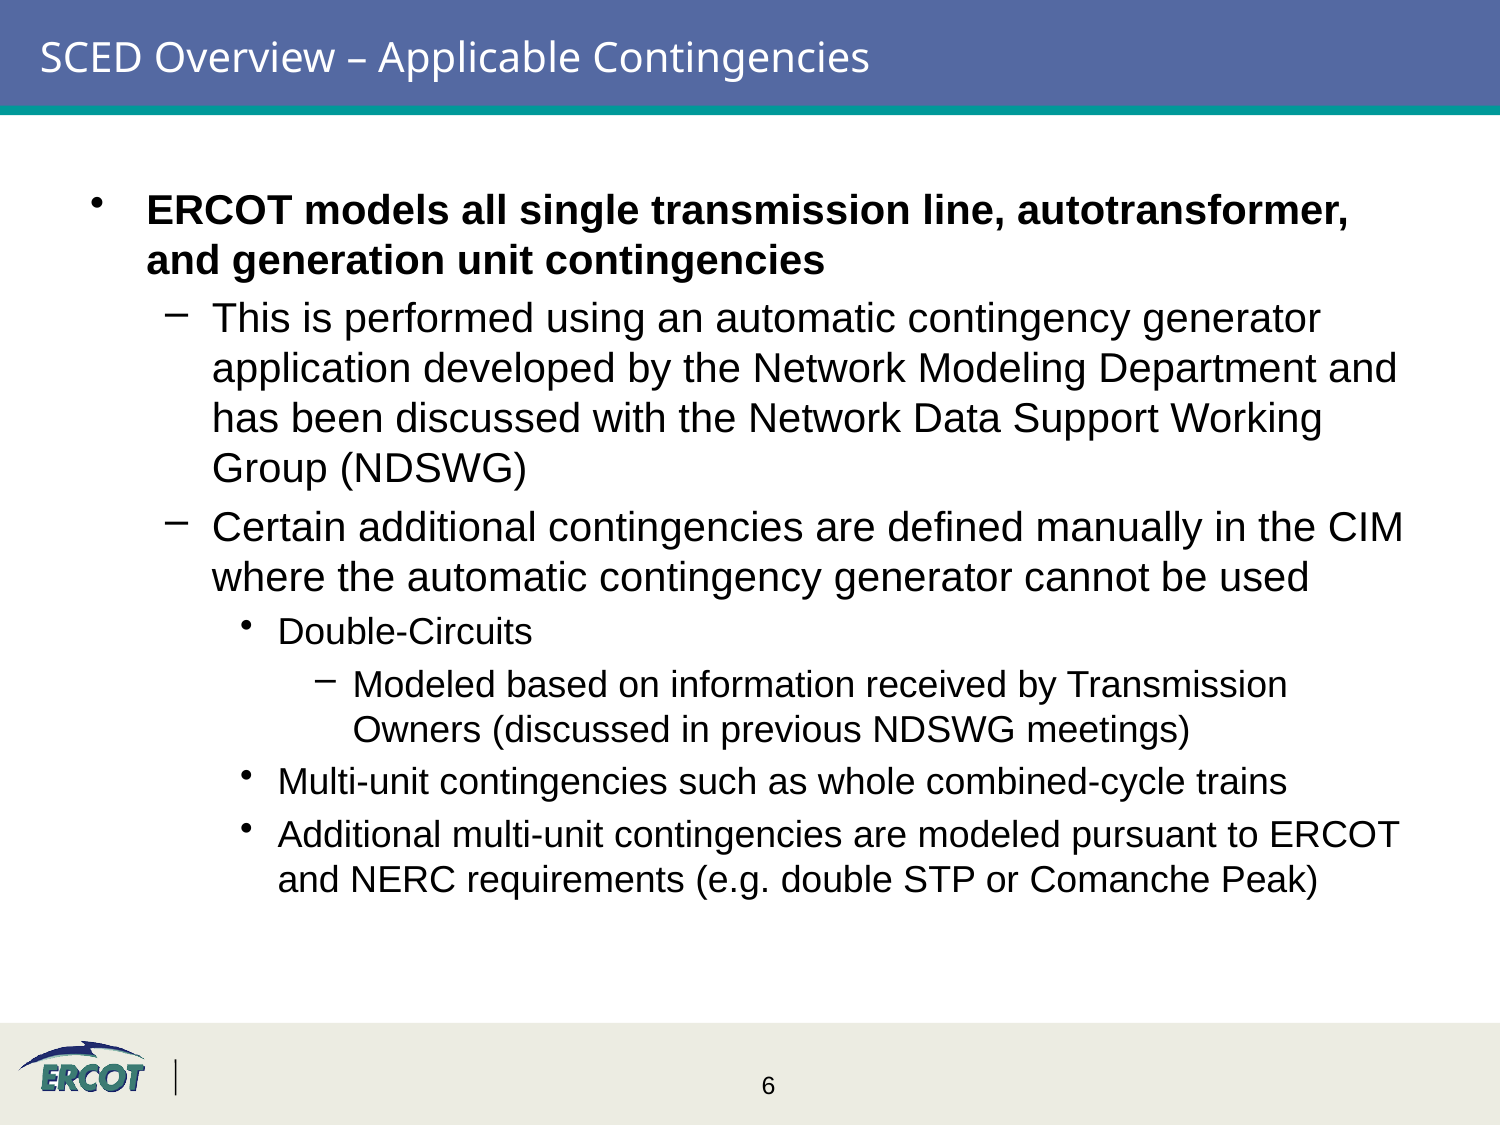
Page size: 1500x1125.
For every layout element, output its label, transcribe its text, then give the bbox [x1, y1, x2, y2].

list ERCOT models all single transmission line, autotransformer, and generation unit contingencies This is performed using an automatic contingency generator application developed by the Network Modeling Department and has been discussed with the Network Data Support Working Group (NDSWG) Certain additional contingencies are defined manually in the CIM where the automatic contingency generator cannot be used Double-Circuits Modeled based on information received by Transmission Owners (discussed in previous NDSWG meetings) Multi-unit contingencies such as whole combined-cycle trains Additional multi-unit contingencies are modeled pursuant to ERCOT and NERC requirements (e.g. double STP or Comanche Peak) [74, 174, 1426, 1013]
picture [10, 1031, 151, 1111]
title SCED Overview – Applicable Contingencies [24, 0, 1451, 113]
